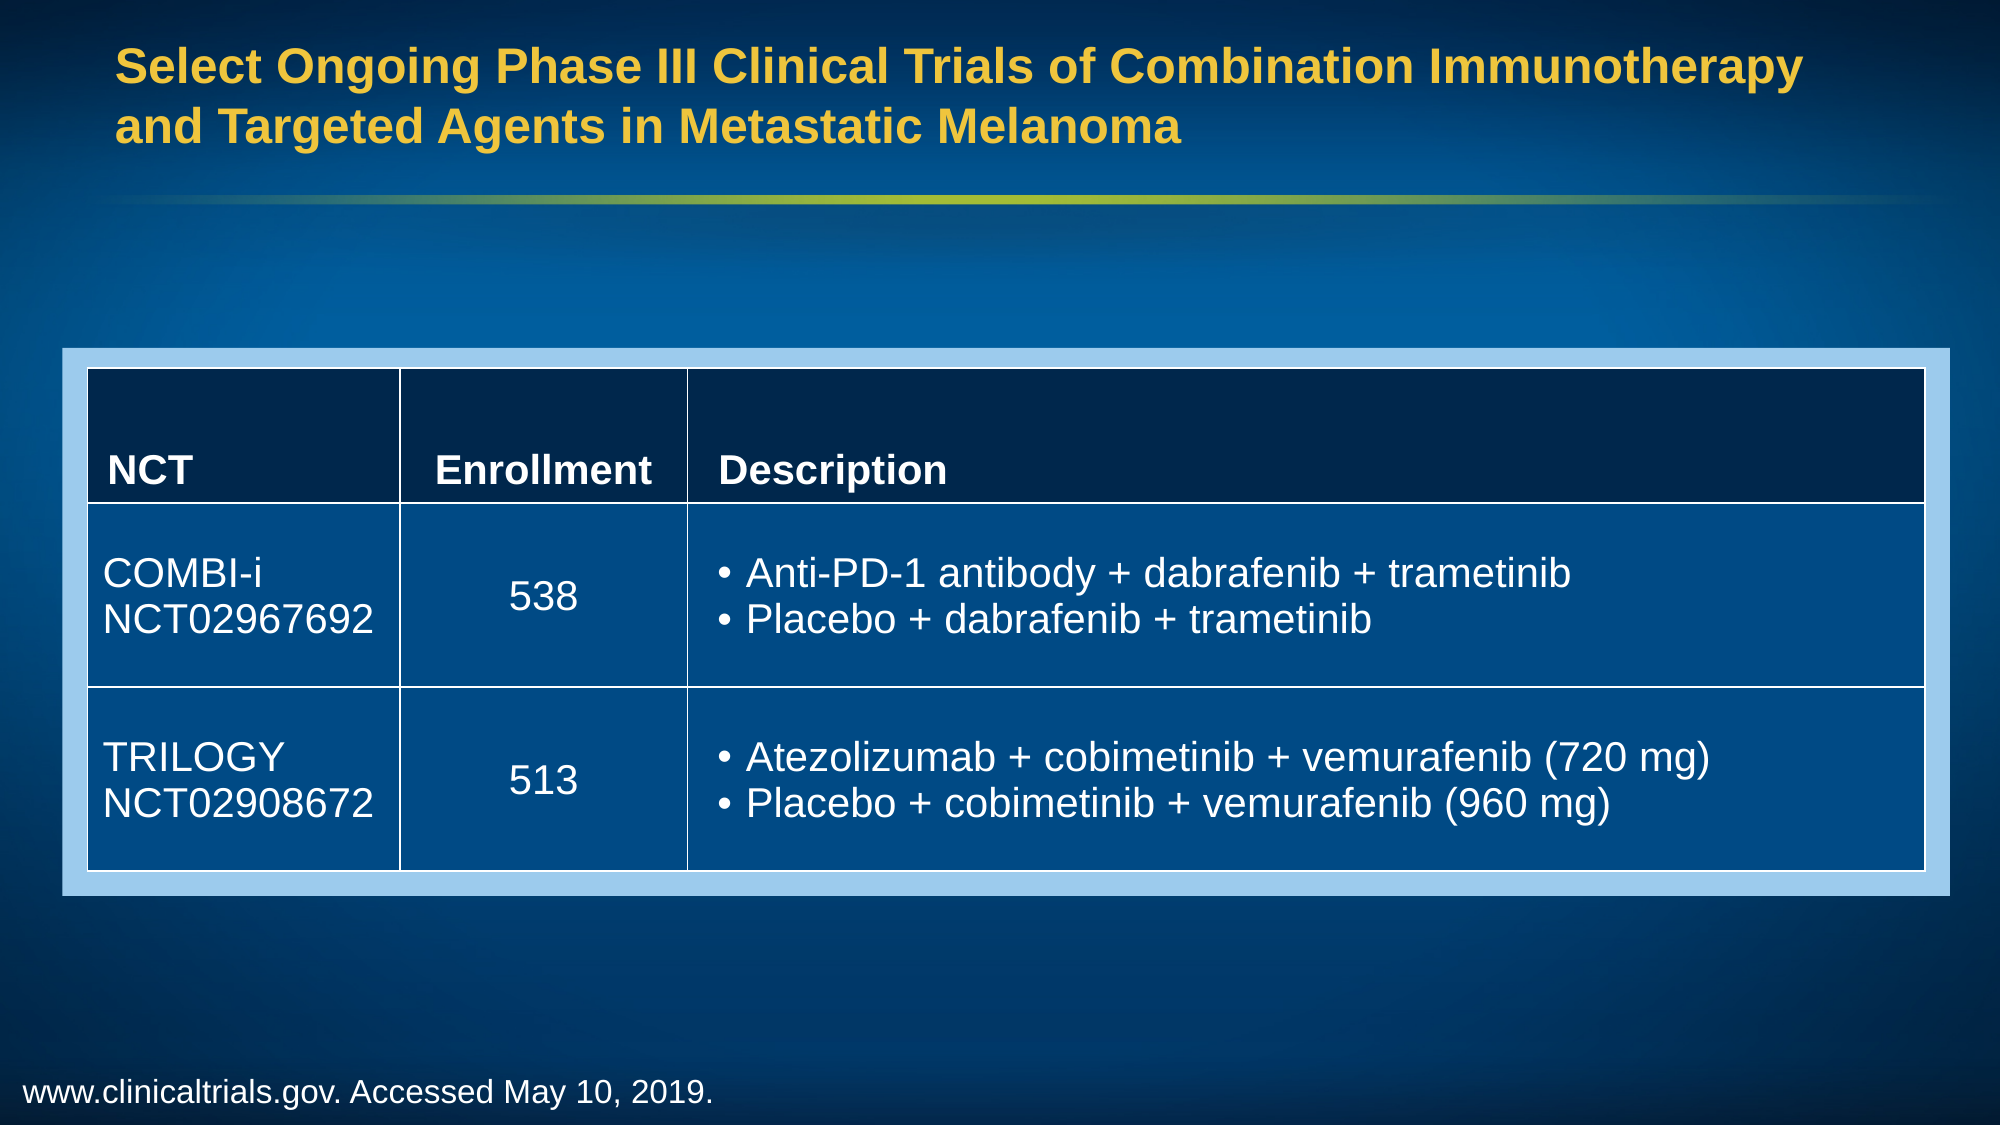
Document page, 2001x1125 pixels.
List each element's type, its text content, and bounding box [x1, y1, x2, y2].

picture [0, 0, 2000, 1125]
table_cell Atezolizumab + cobimetinib + vemurafenib (720 mg) Placebo + cobimetinib + vemurafenib (960 mg) [688, 688, 1924, 870]
table_cell 513 [401, 688, 687, 870]
text_box [62, 347, 1950, 896]
table_cell Anti-PD-1 antibody + dabrafenib + trametinib Placebo + dabrafenib + trametinib [688, 504, 1924, 686]
table_header Enrollment [401, 369, 687, 502]
table_header Description [688, 369, 1924, 502]
table_cell TRILOGY NCT02908672 [88, 688, 399, 870]
text_box www.clinicaltrials.gov. Accessed May 10, 2019. [0, 1063, 1800, 1122]
table_header NCT [88, 369, 399, 502]
title Select Ongoing Phase III Clinical Trials of Combination Immunotherapy and Targeted Agents in Metastatic Melanoma [99, 0, 1900, 188]
table_cell COMBI-i NCT02967692 [88, 504, 399, 686]
table_cell 538 [401, 504, 687, 686]
